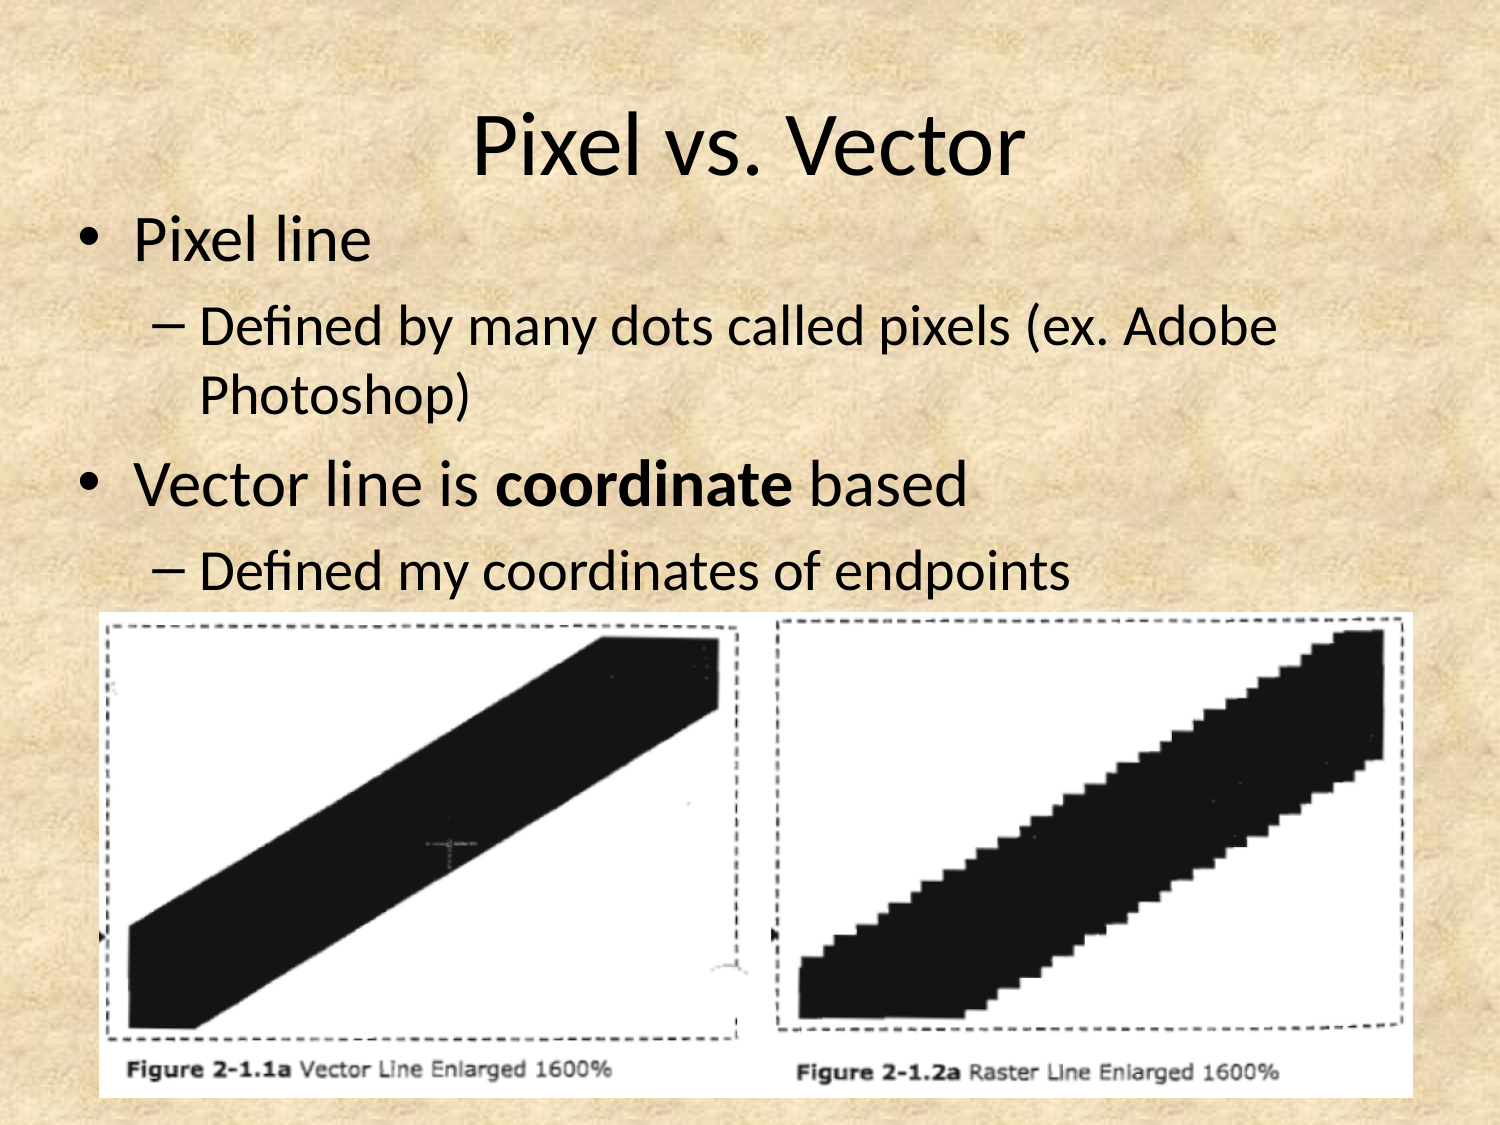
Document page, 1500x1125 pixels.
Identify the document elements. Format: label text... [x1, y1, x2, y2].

slide_number 15 [1414, 1042, 1425, 1103]
title Pixel vs. Vector [75, 45, 1425, 233]
list Pixel line Defined by many dots called pixels (ex. Adobe Photoshop) Vector line is coordinate based Defined my coordinates of endpoints [62, 187, 1413, 930]
picture [0, 0, 1500, 1125]
